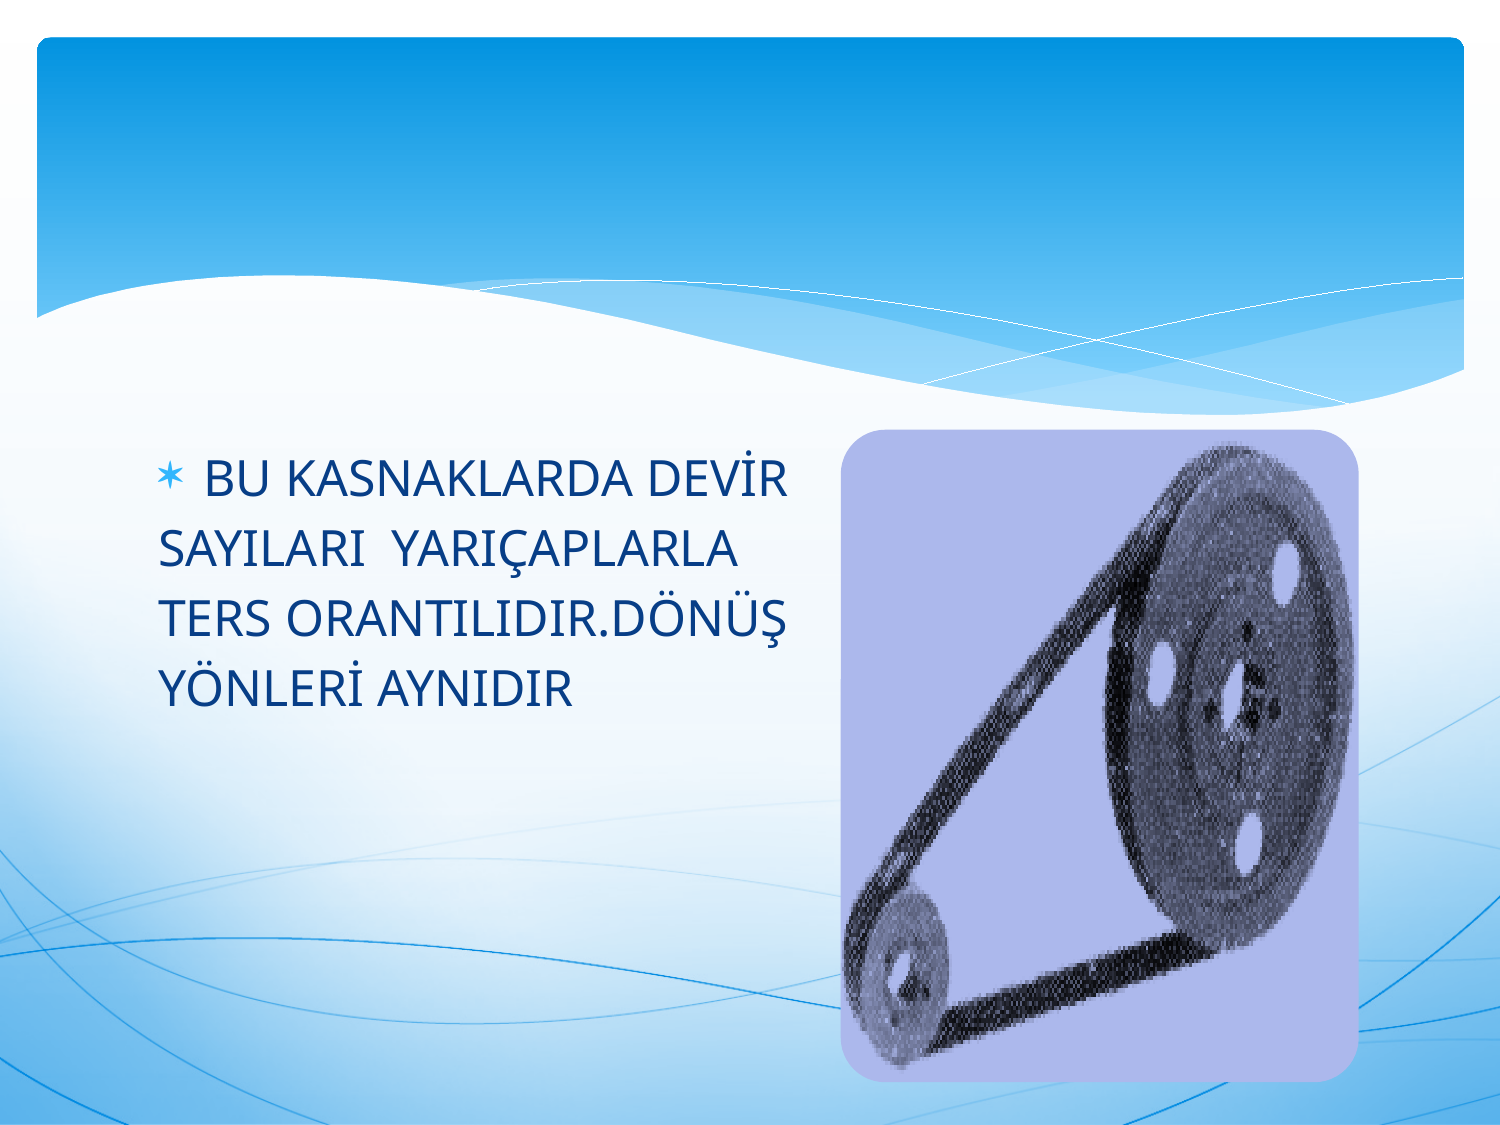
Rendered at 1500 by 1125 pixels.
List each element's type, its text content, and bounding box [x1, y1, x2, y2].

list BU KASNAKLARDA DEVİR SAYILARI YARIÇAPLARLA TERS ORANTILIDIR.DÖNÜŞ YÖNLERİ AYNIDIR [143, 438, 834, 1005]
picture [840, 429, 1359, 1083]
